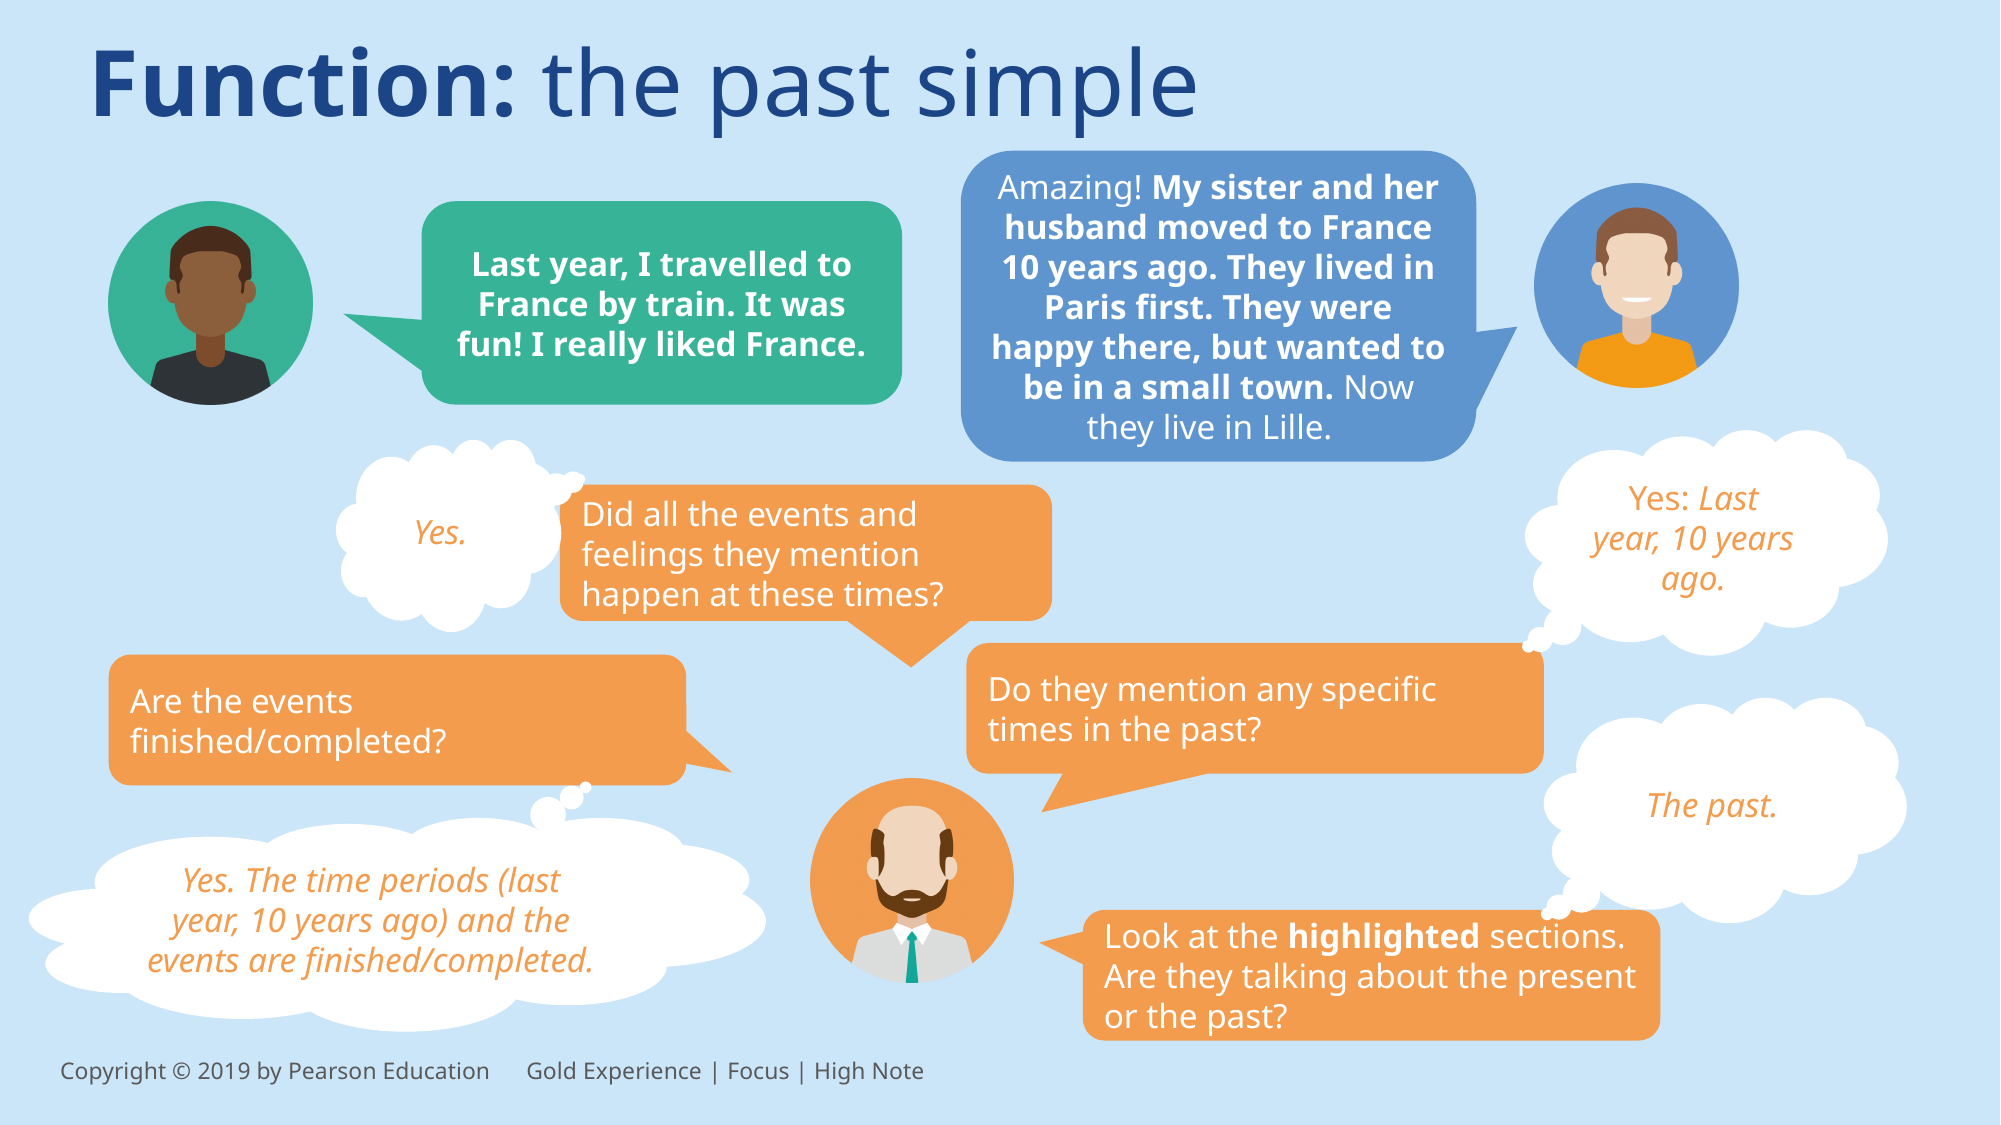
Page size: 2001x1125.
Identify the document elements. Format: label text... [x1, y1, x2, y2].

picture [810, 778, 1015, 983]
text_box Yes: Last year, 10 years ago. [1522, 430, 1888, 656]
text_box Are the events finished/completed? [106, 652, 735, 788]
picture [1534, 183, 1739, 388]
text_box Amazing! My sister and her husband moved to France 10 years ago. They lived in Paris first. They were happy there, but wanted to be in a small town. Now they live in Lille. [958, 148, 1520, 464]
picture [108, 200, 313, 405]
text_box Yes. The time periods (last year, 10 years ago) and the events are finished/completed. [28, 781, 766, 1032]
text_box Do they mention any specific times in the past? [964, 640, 1547, 815]
title Function: the past simple [73, 29, 1827, 245]
text_box Did all the events and feelings they mention happen at these times? [557, 482, 1055, 670]
text_box Last year, I travelled to France by train. It was fun! I really liked France. [341, 199, 905, 407]
text_box Look at the highlighted sections. Are they talking about the present or the past? [1037, 907, 1663, 1043]
footer Copyright © 2019 by Pearson Education Gold Experience | Focus | High Note [45, 1040, 1084, 1101]
text_box The past. [1540, 697, 1907, 924]
text_box Yes. [335, 439, 586, 633]
